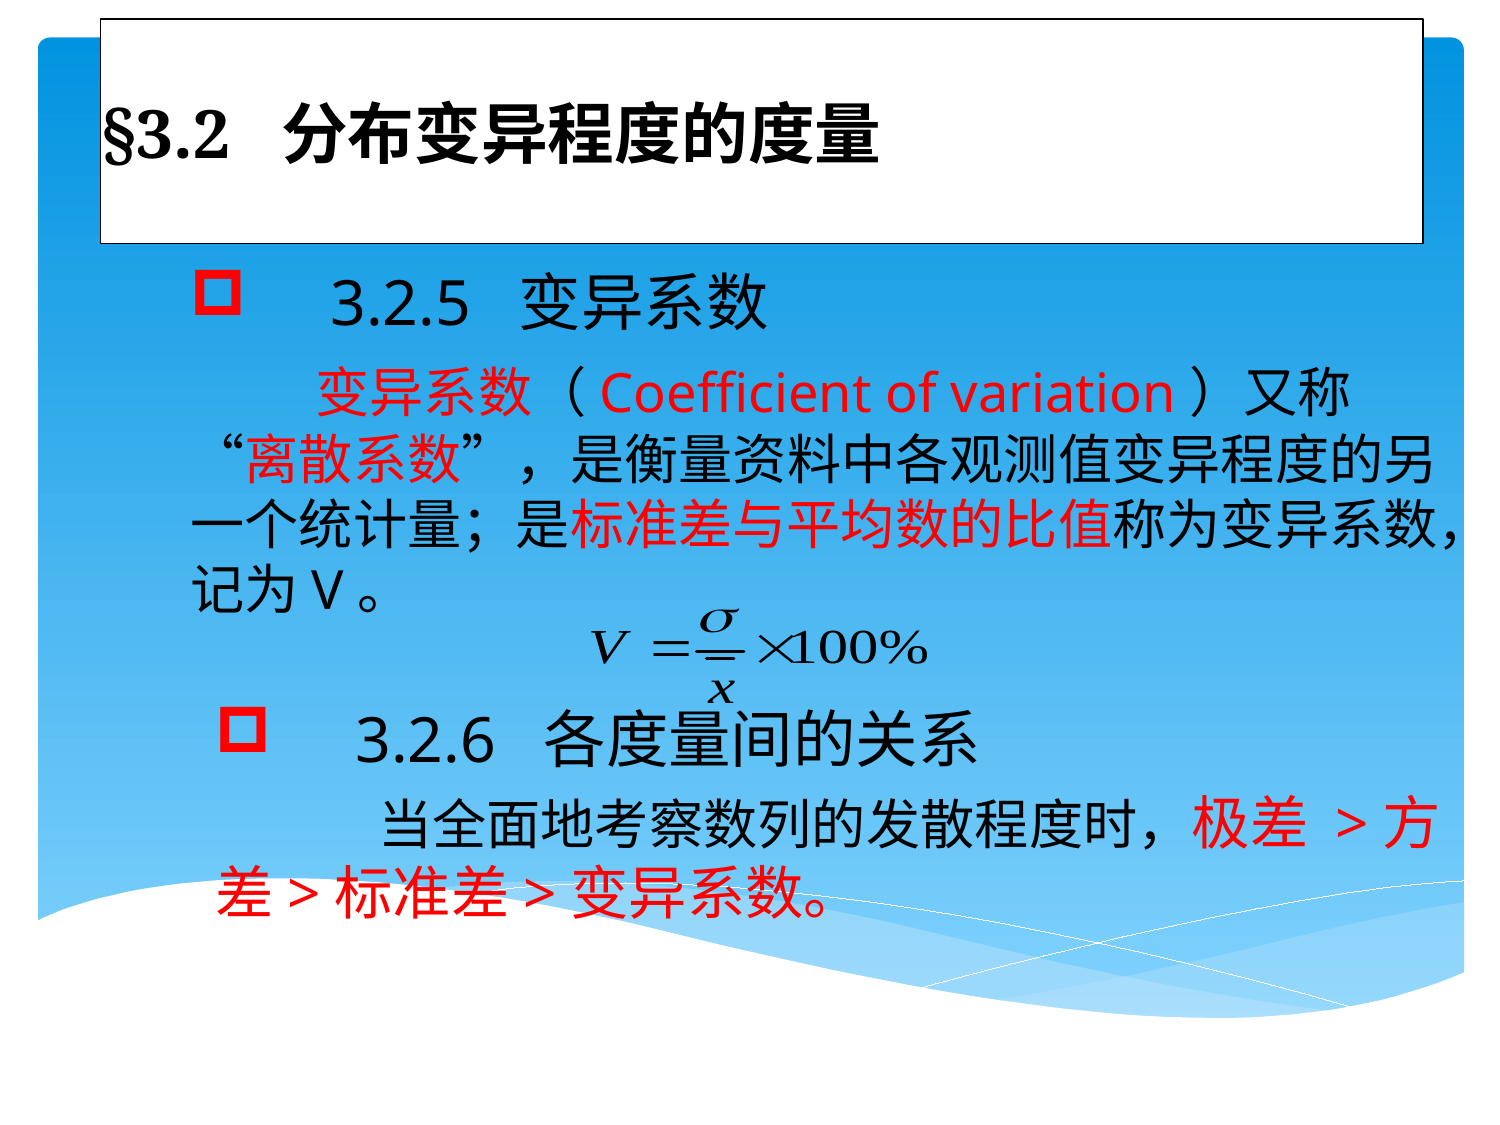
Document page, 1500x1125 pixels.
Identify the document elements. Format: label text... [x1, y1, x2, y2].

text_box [584, 585, 940, 717]
title §3.2 分布变异程度的度量 [100, 19, 1424, 244]
subtitle 3.2.5 变异系数 变异系数（Coefficient of variation）又称“离散系数”，是衡量资料中各观测值变异程度的另一个统计量；是标准差与平均数的比值称为变异系数，记为V。 [100, 255, 1459, 1012]
text_box 3.2.6 各度量间的关系 当全面地考察数列的发散程度时，极差 >方差>标准差>变异系数。 [125, 692, 1484, 1037]
